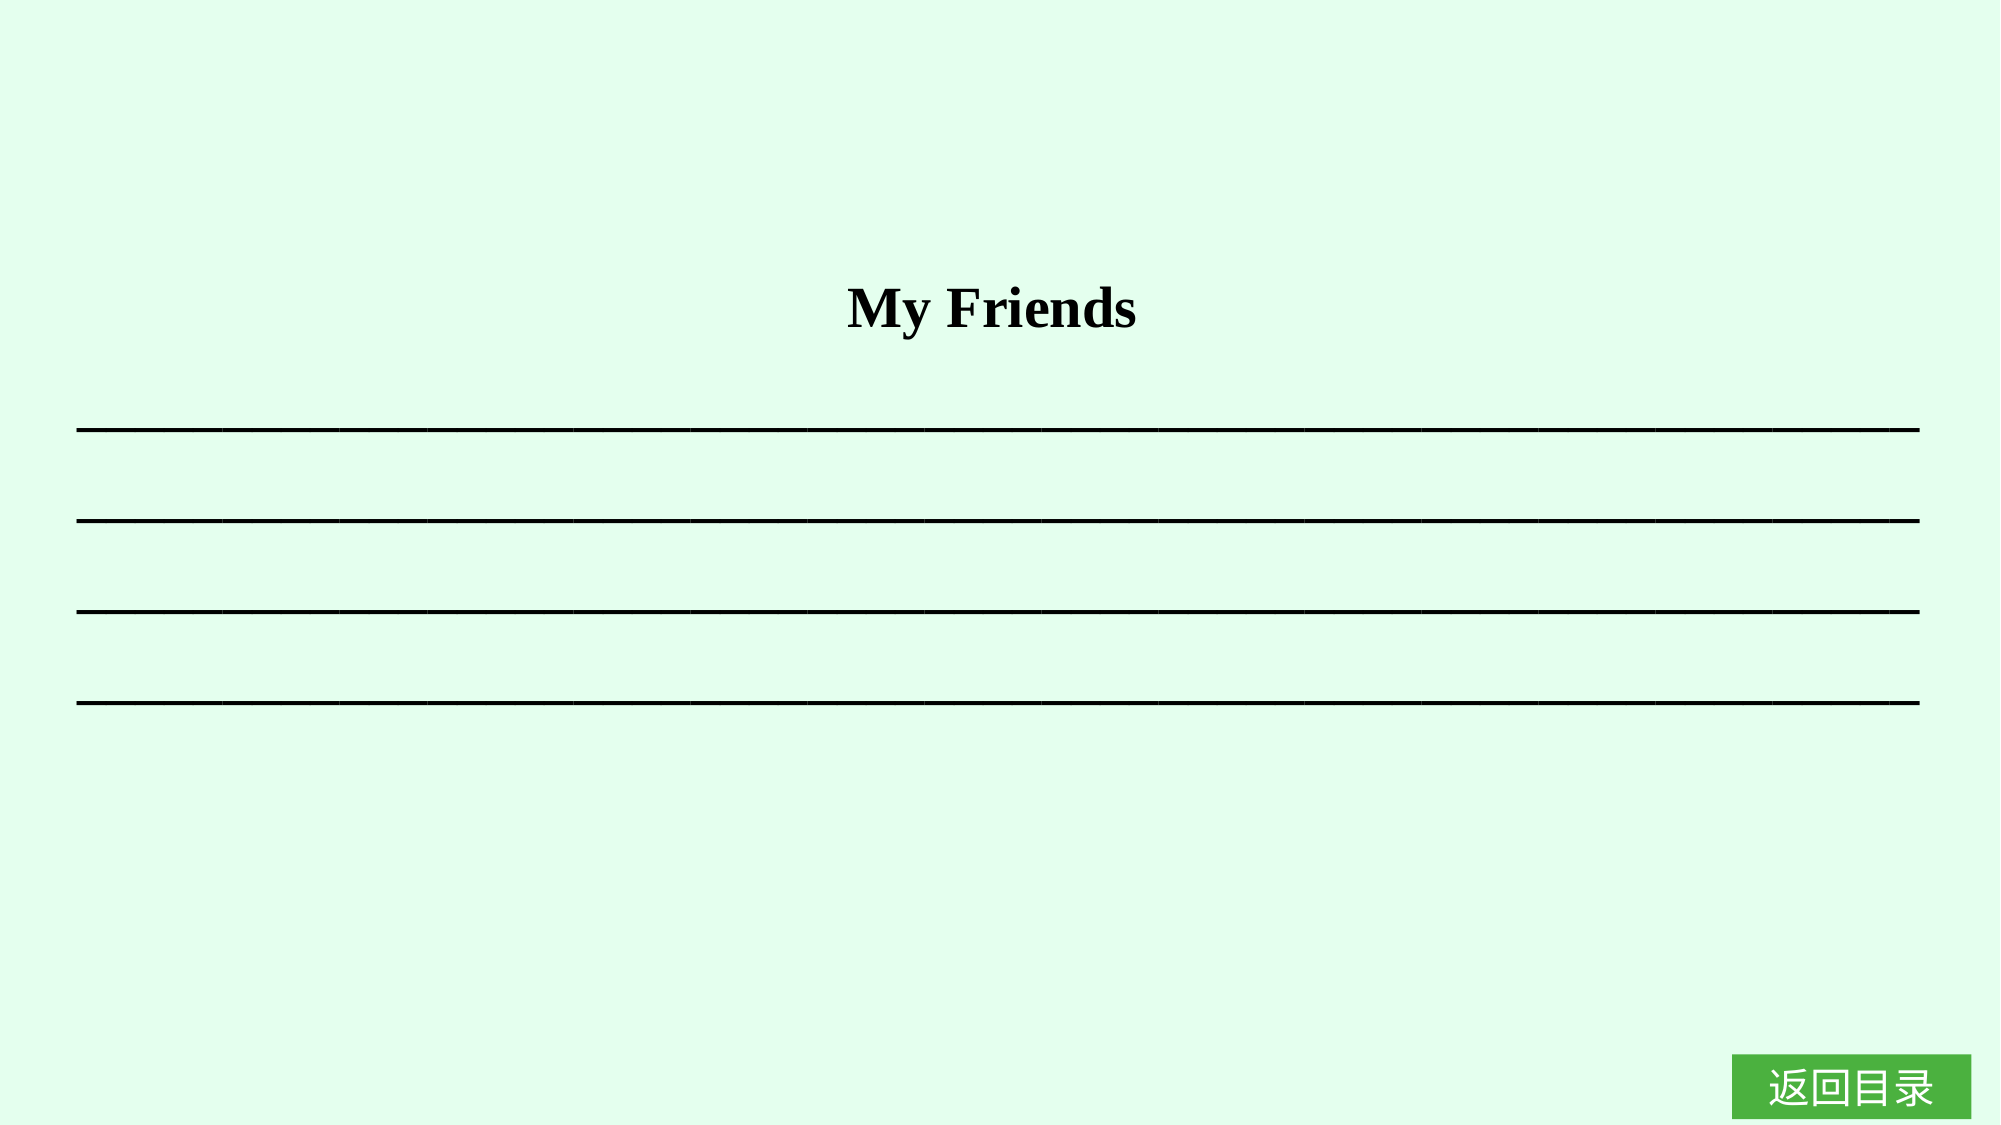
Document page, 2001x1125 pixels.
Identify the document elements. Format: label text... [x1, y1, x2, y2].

text_box My Friends [832, 240, 1167, 338]
text_box _______________________________________________________________ _______________________________________________________________ ______________________________________________________________________________________________________________________________ [62, 338, 1938, 717]
